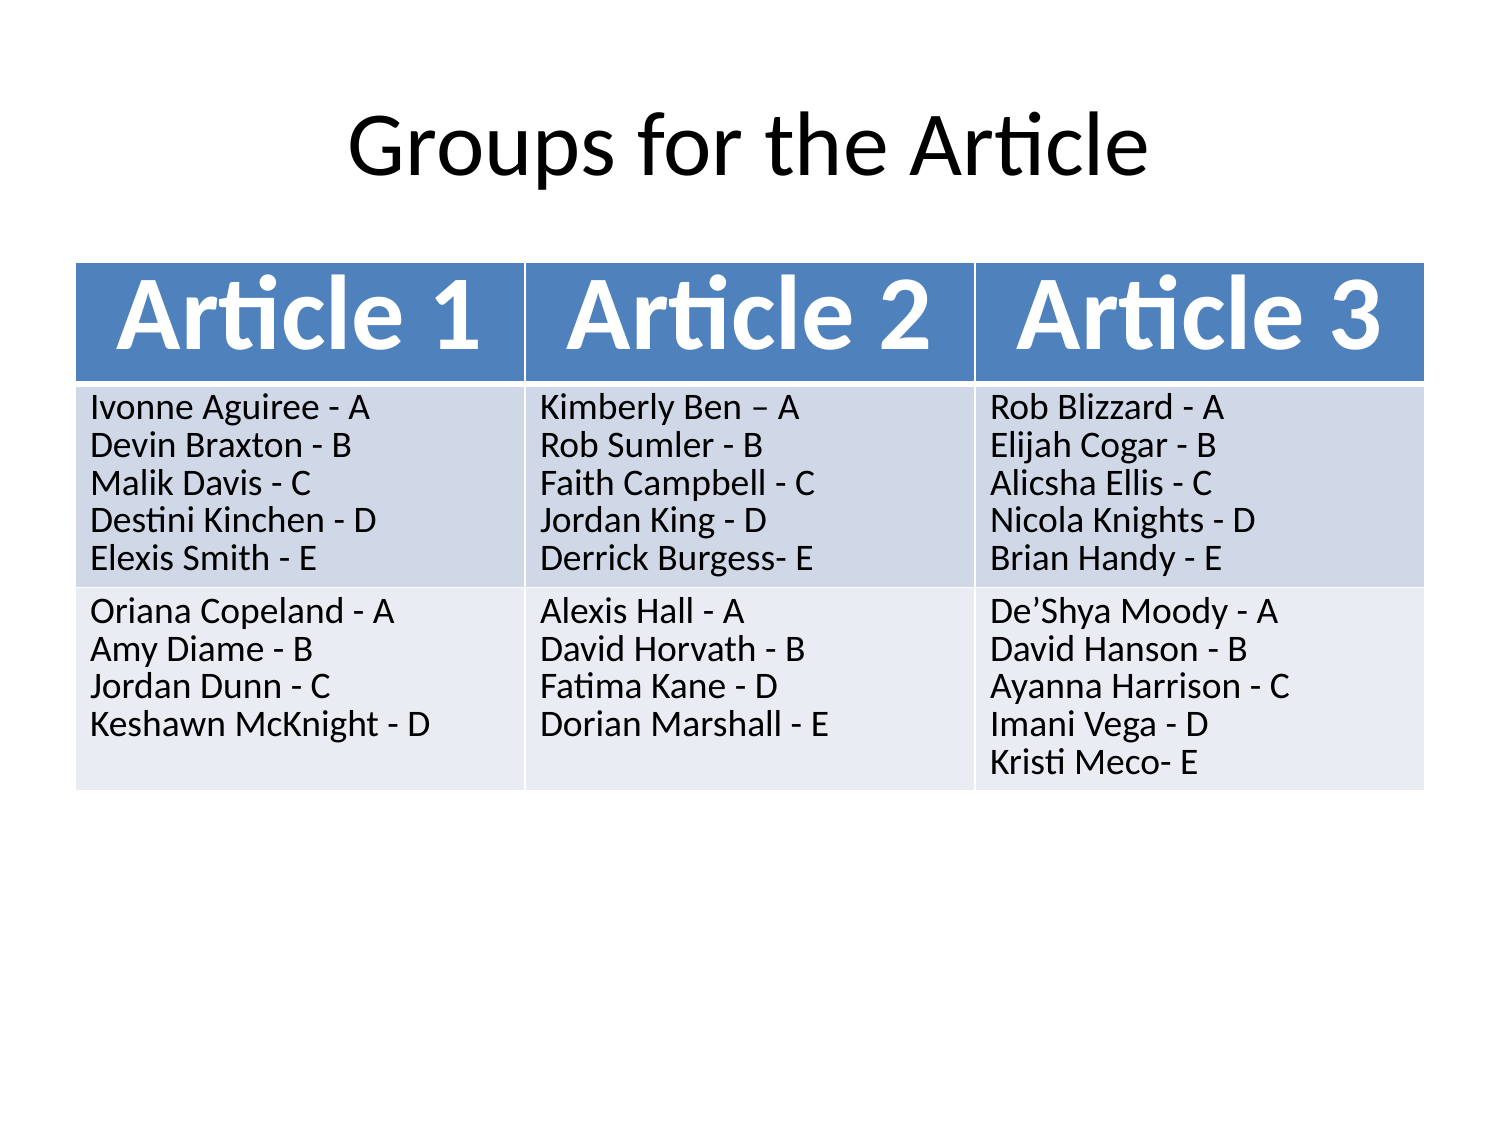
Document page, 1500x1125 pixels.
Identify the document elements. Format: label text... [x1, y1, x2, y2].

table_cell Oriana Copeland - A Amy Diame - B Jordan Dunn - C Keshawn McKnight - D [76, 588, 524, 790]
table_header Article 3 [976, 263, 1424, 381]
table_cell Alexis Hall - A David Horvath - B Fatima Kane - D Dorian Marshall - E [526, 588, 974, 790]
table_cell Rob Blizzard - A Elijah Cogar - B Alicsha Ellis - C Nicola Knights - D Brian Handy - E [976, 387, 1424, 587]
table_cell Ivonne Aguiree - A Devin Braxton - B Malik Davis - C Destini Kinchen - D Elexis Smith - E [76, 387, 524, 587]
table_header Article 1 [76, 263, 524, 381]
table_cell De’Shya Moody - A David Hanson - B Ayanna Harrison - C Imani Vega - D Kristi Meco- E [976, 588, 1424, 790]
table_header Article 2 [526, 263, 974, 381]
table_cell Kimberly Ben – A Rob Sumler - B Faith Campbell - C Jordan King - D Derrick Burgess- E [526, 387, 974, 587]
title Groups for the Article [75, 45, 1425, 233]
